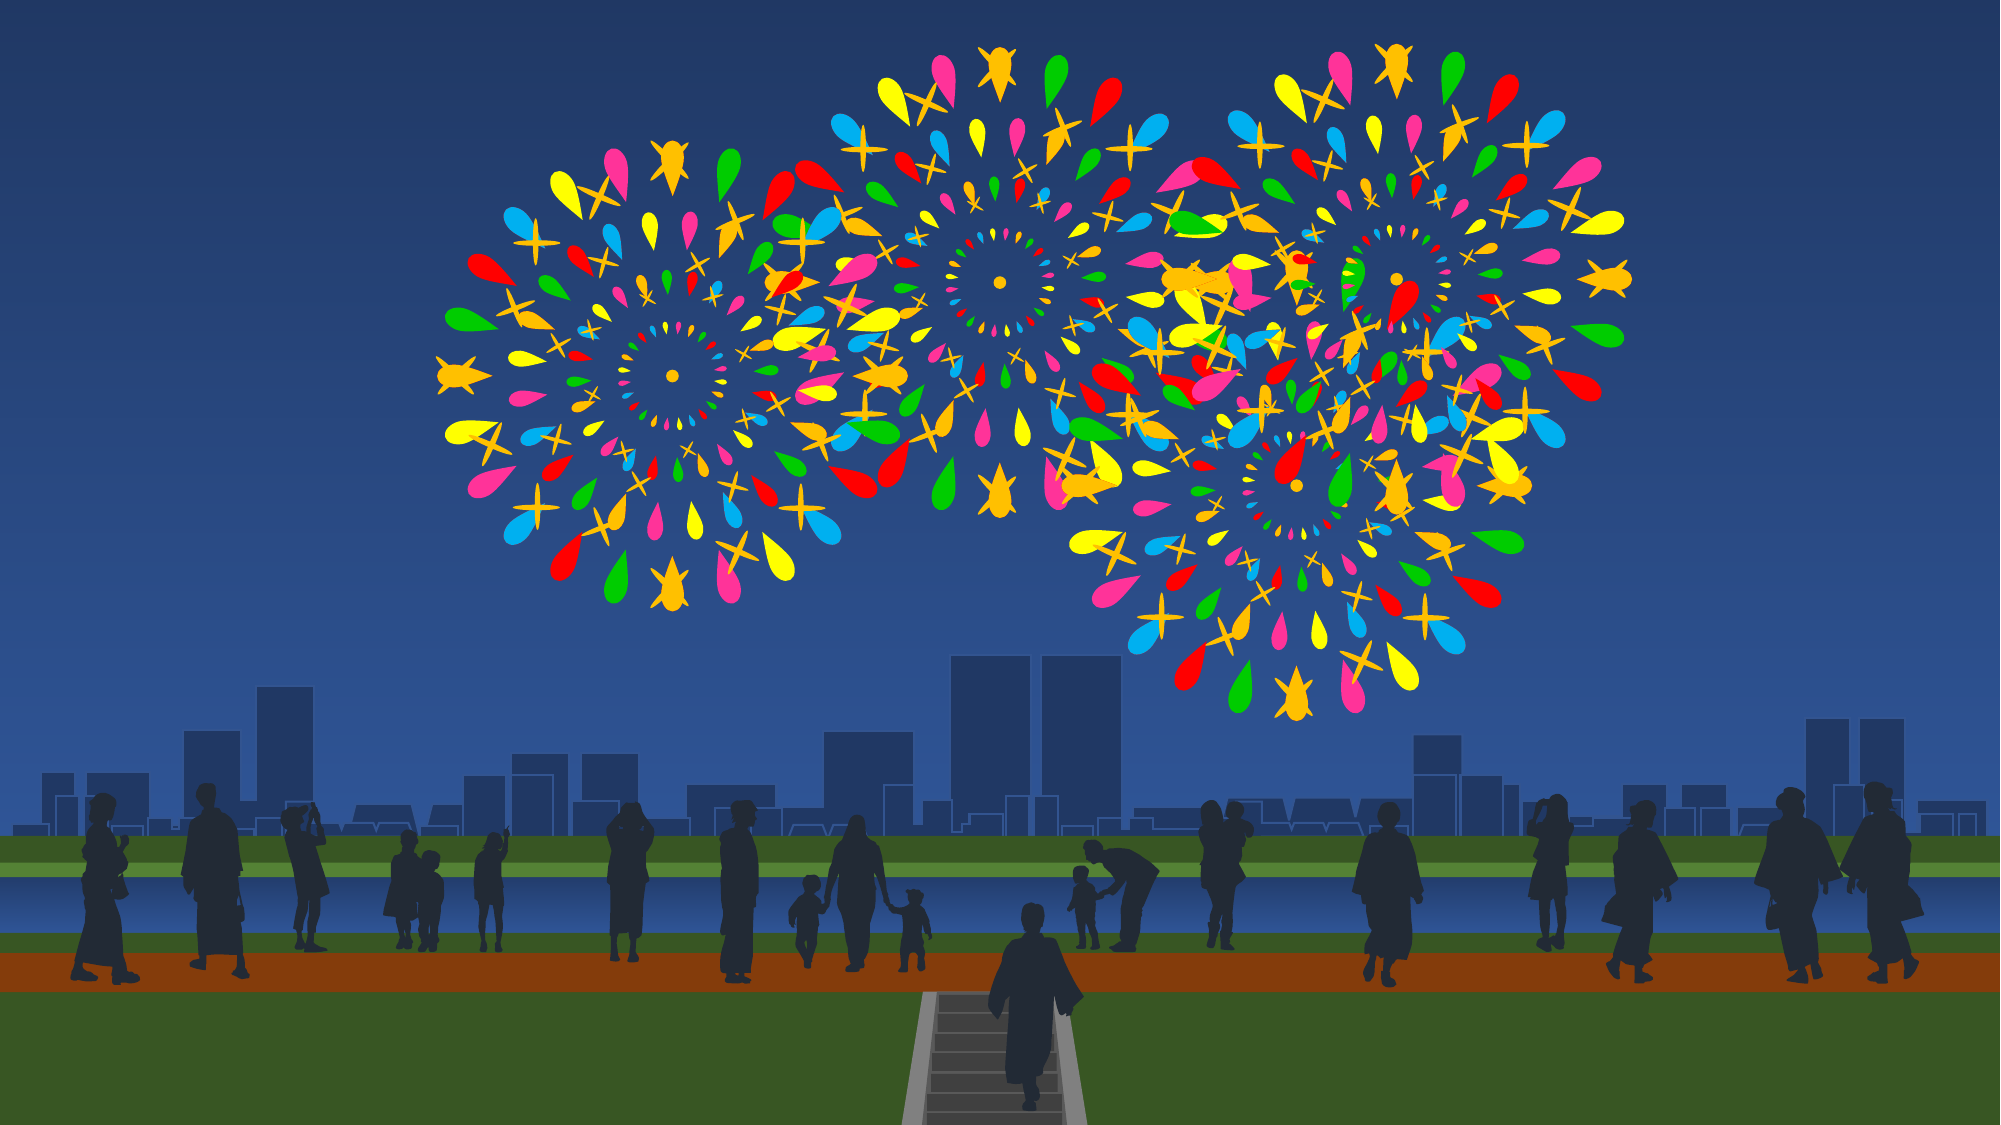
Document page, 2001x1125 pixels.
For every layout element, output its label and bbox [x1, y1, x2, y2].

text_box [0, 0, 2000, 781]
text_box [0, 781, 2000, 1125]
text_box [1161, 43, 1633, 515]
text_box [1061, 250, 1533, 722]
text_box [764, 47, 1161, 518]
text_box [437, 140, 908, 612]
